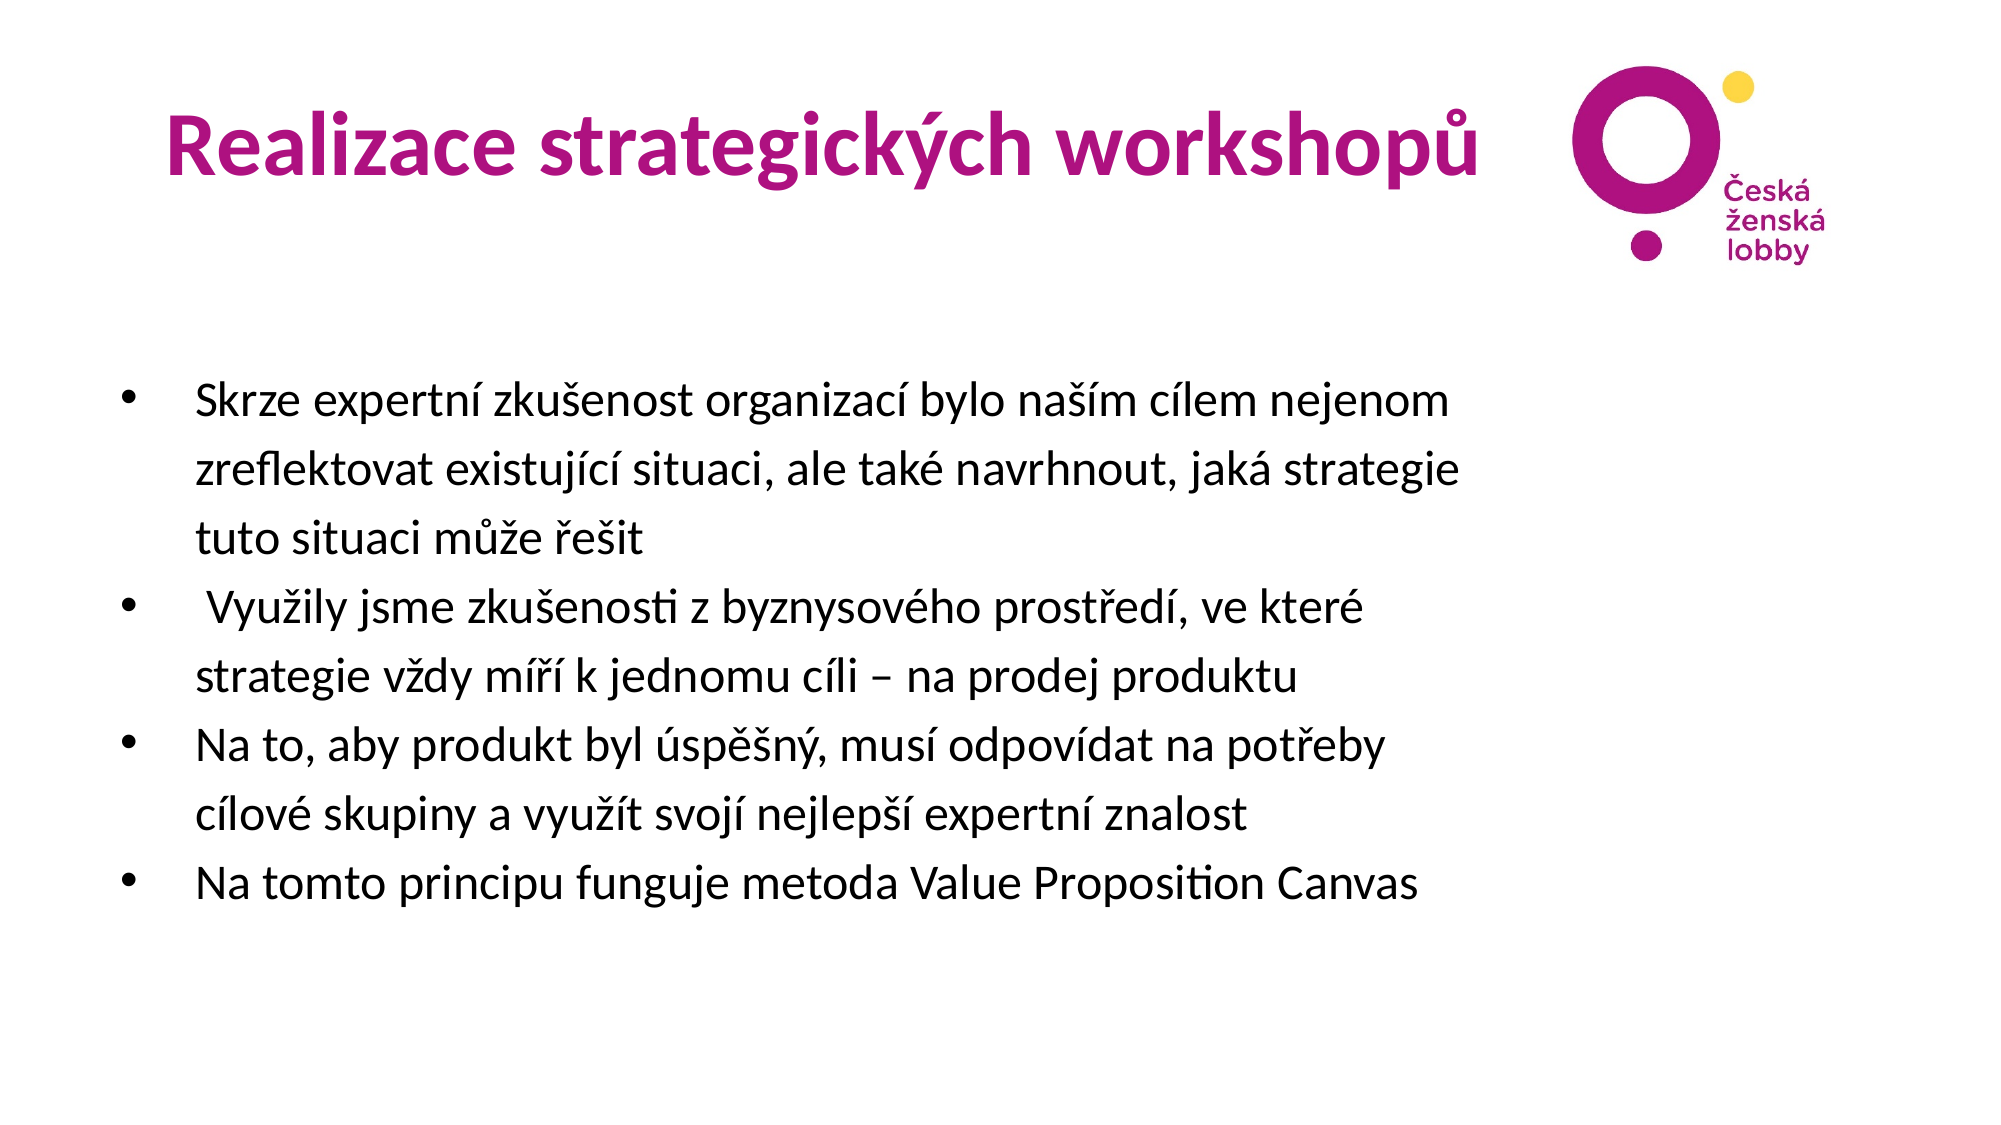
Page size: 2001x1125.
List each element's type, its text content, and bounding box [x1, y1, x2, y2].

picture [1535, 30, 1867, 304]
list Skrze expertní zkušenost organizací bylo naším cílem nejenom zreflektovat existující situaci, ale také navrhnout, jaká strategie tuto situaci může řešit Využily jsme zkušenosti z byznysového prostředí, ve které strategie vždy míří k jednomu cíli – na prodej produktu Na to, aby produkt byl úspěšný, musí odpovídat na potřeby cílové skupiny a využít svojí nejlepší expertní znalost Na tomto principu funguje metoda Value Proposition Canvas [99, 262, 1500, 1005]
title Realizace strategických workshopů [99, 45, 1550, 233]
